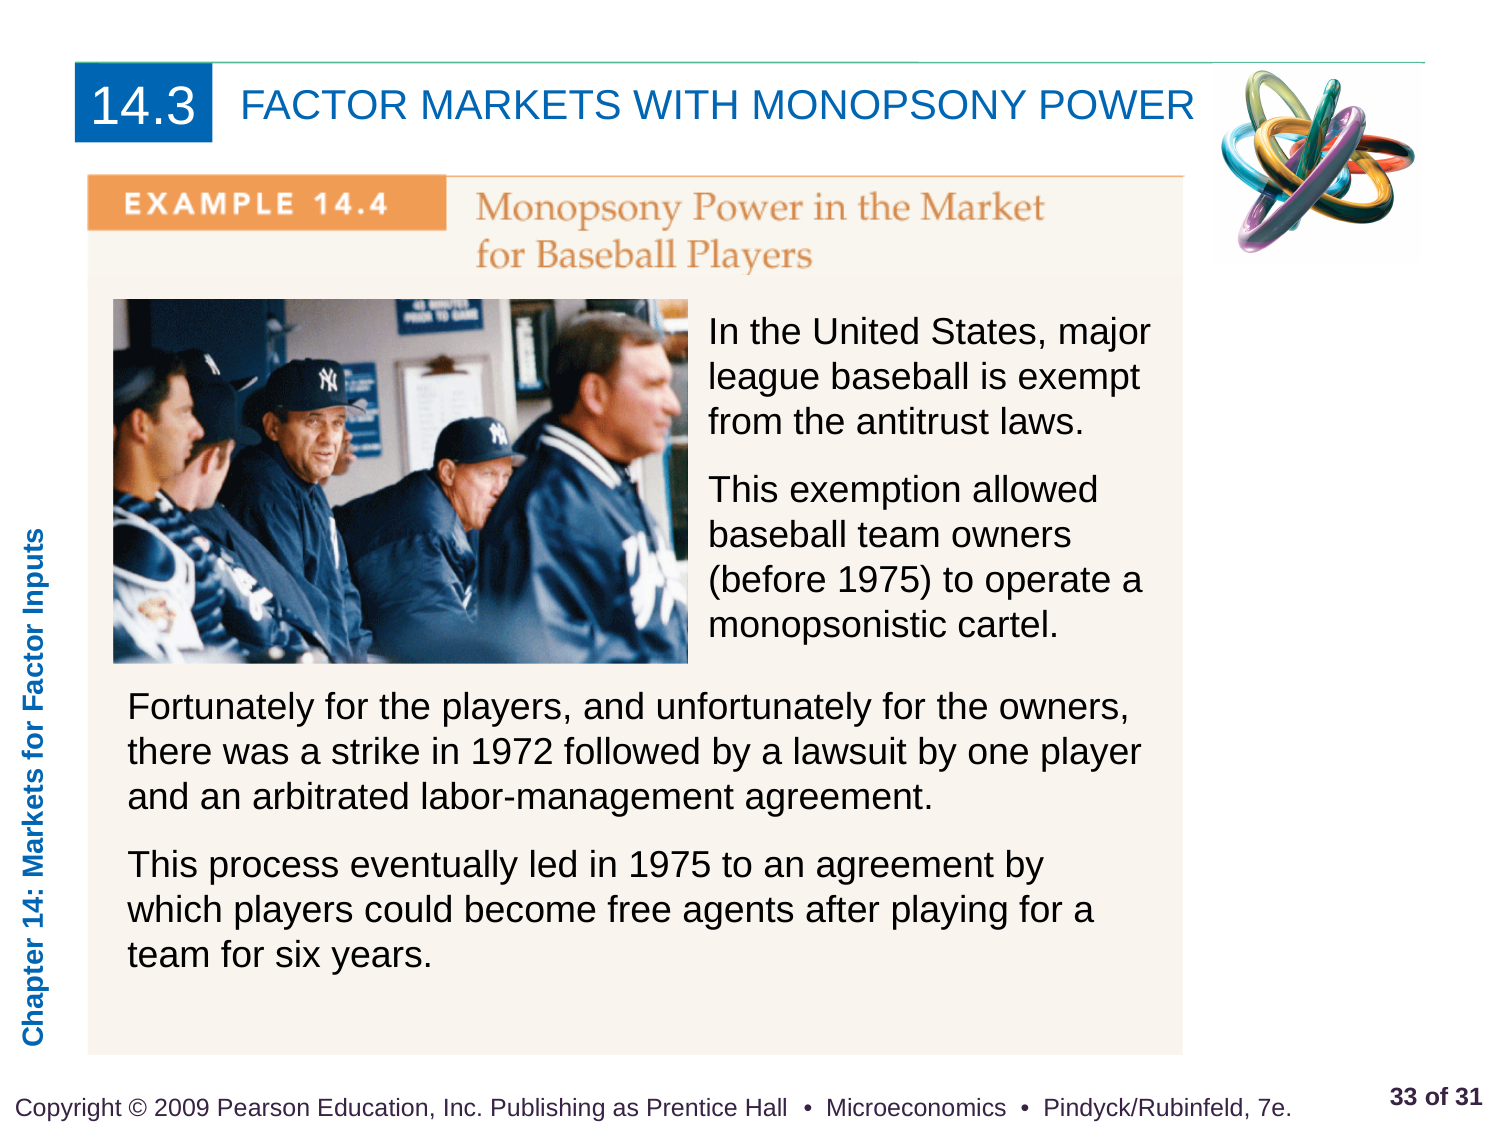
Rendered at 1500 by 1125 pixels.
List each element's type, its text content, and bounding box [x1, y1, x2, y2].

text_box Fortunately for the players, and unfortunately for the owners, there was a strike in 1972 followed by a lawsuit by one player and an arbitrated labor-management agreement. This process eventually led in 1975 to an agreement by which players could become free agents after playing for a team for six years. [112, 675, 1163, 983]
text_box [87, 293, 1183, 1055]
picture [1212, 63, 1422, 263]
text_box In the United States, major league baseball is exempt from the antitrust laws. This exemption allowed baseball team owners (before 1975) to operate a monopsonistic cartel. [112, 299, 1175, 675]
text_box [74, 62, 1213, 143]
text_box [1420, 62, 1426, 69]
picture [87, 174, 1185, 285]
picture [112, 299, 688, 665]
